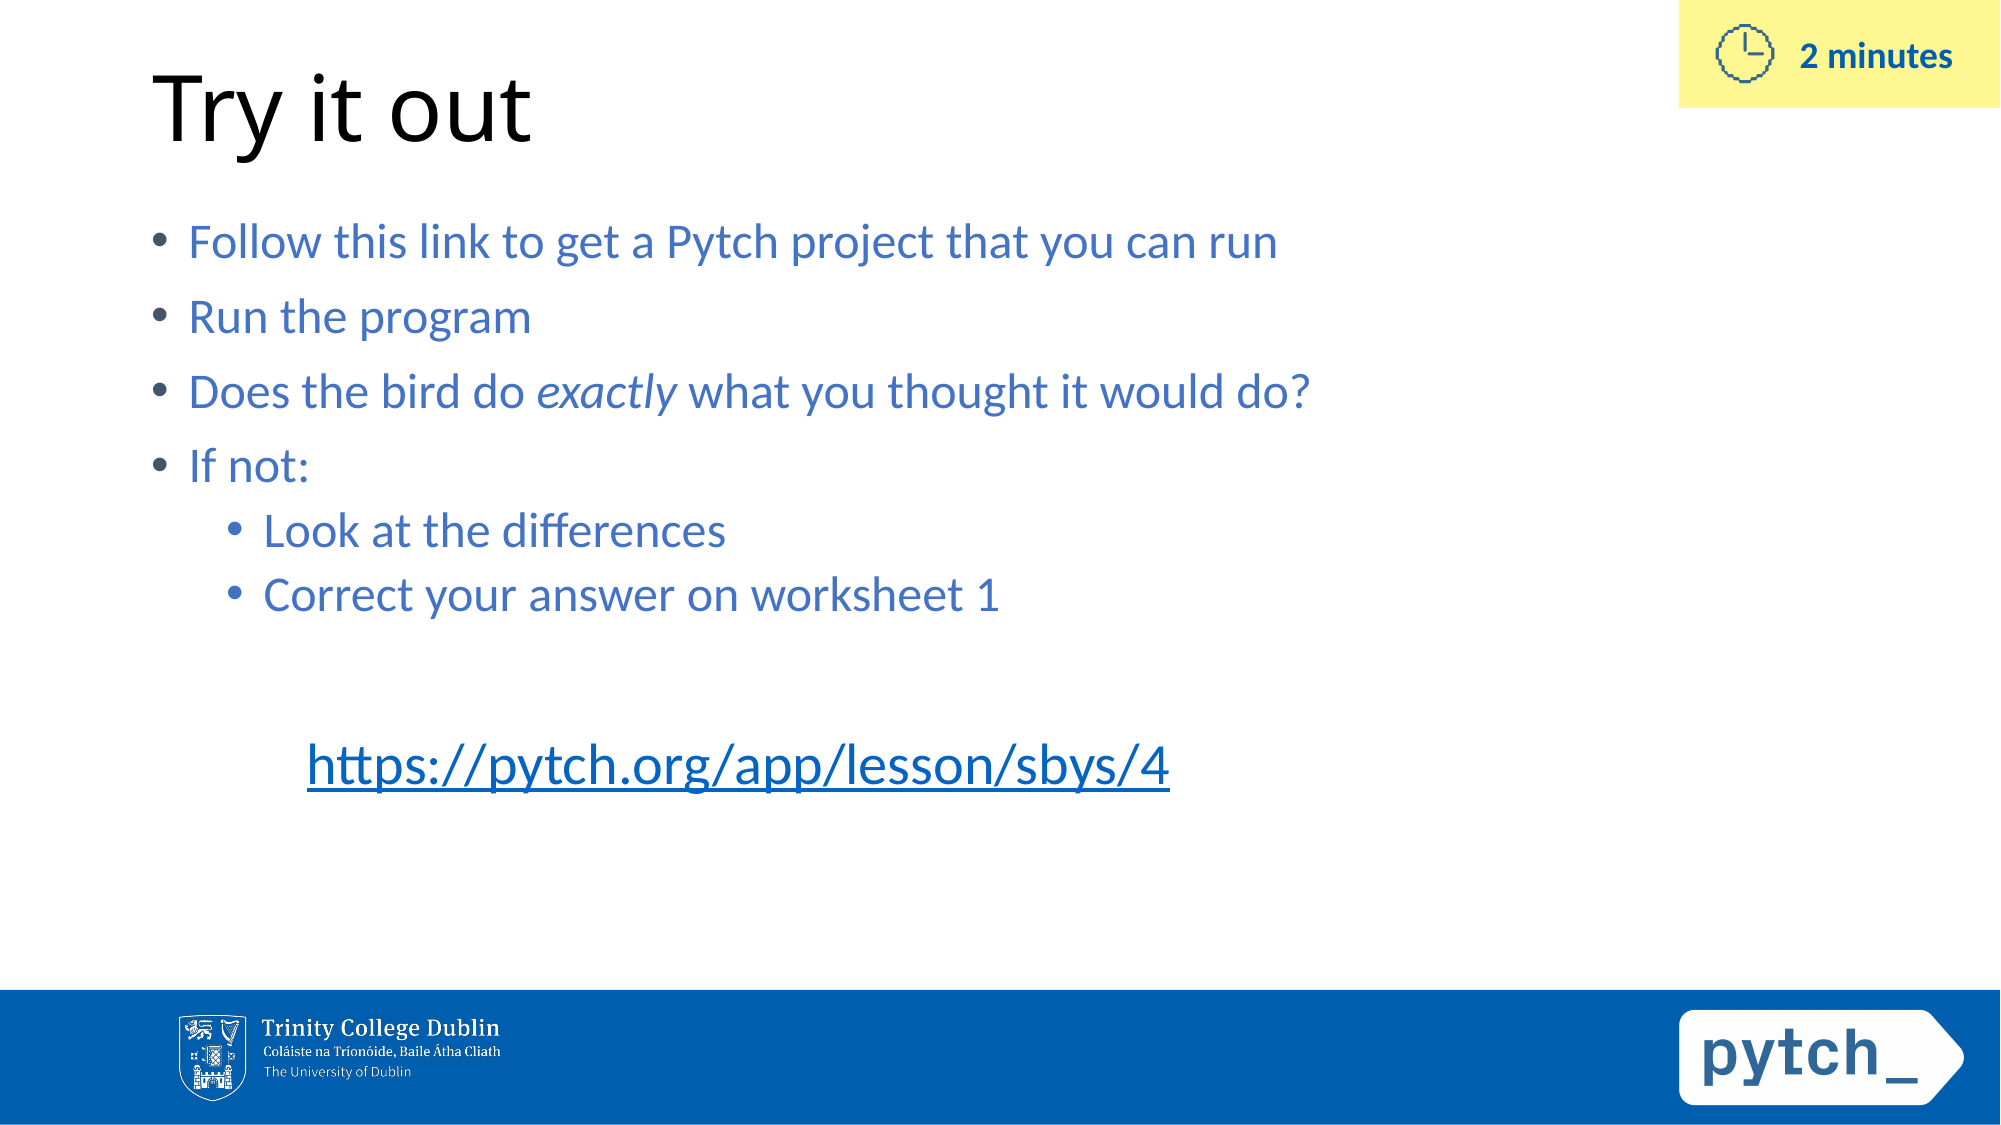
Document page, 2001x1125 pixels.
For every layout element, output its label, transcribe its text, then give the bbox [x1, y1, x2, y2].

picture [178, 1014, 502, 1102]
title Try it out [137, 33, 1863, 189]
list Follow this link to get a Pytch project that you can run Run the program Does the bird do exactly what you thought it would do? If not: Look at the differences Correct your answer on worksheet 1 [136, 207, 1777, 677]
text_box https://pytch.org/app/lesson/sbys/4 [291, 718, 1375, 804]
picture [1590, 894, 2000, 1125]
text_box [1678, 0, 2000, 108]
